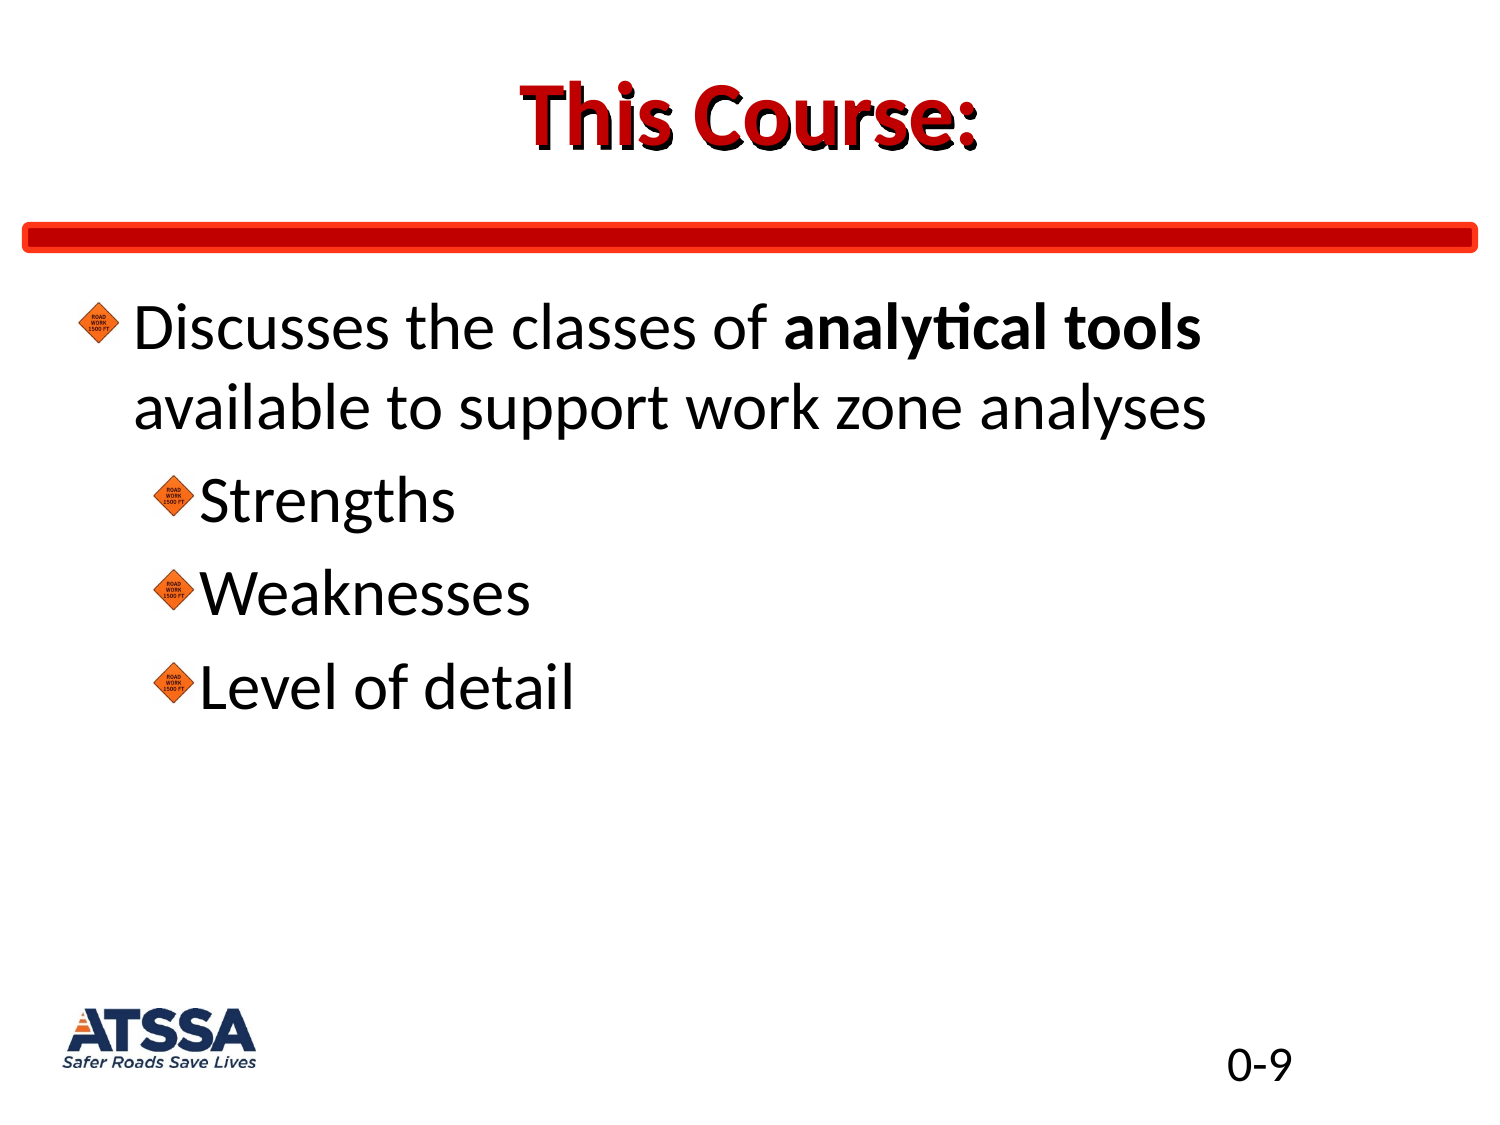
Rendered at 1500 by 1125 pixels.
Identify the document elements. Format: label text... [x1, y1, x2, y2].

picture [62, 1008, 256, 1068]
picture [152, 568, 195, 611]
picture [152, 661, 195, 704]
title This Course: [0, 0, 1500, 218]
list Discusses the classes of analytical tools available to support work zone analyses Strengths Weaknesses Level of detail [62, 274, 1251, 976]
picture [77, 301, 120, 344]
picture [152, 474, 195, 517]
